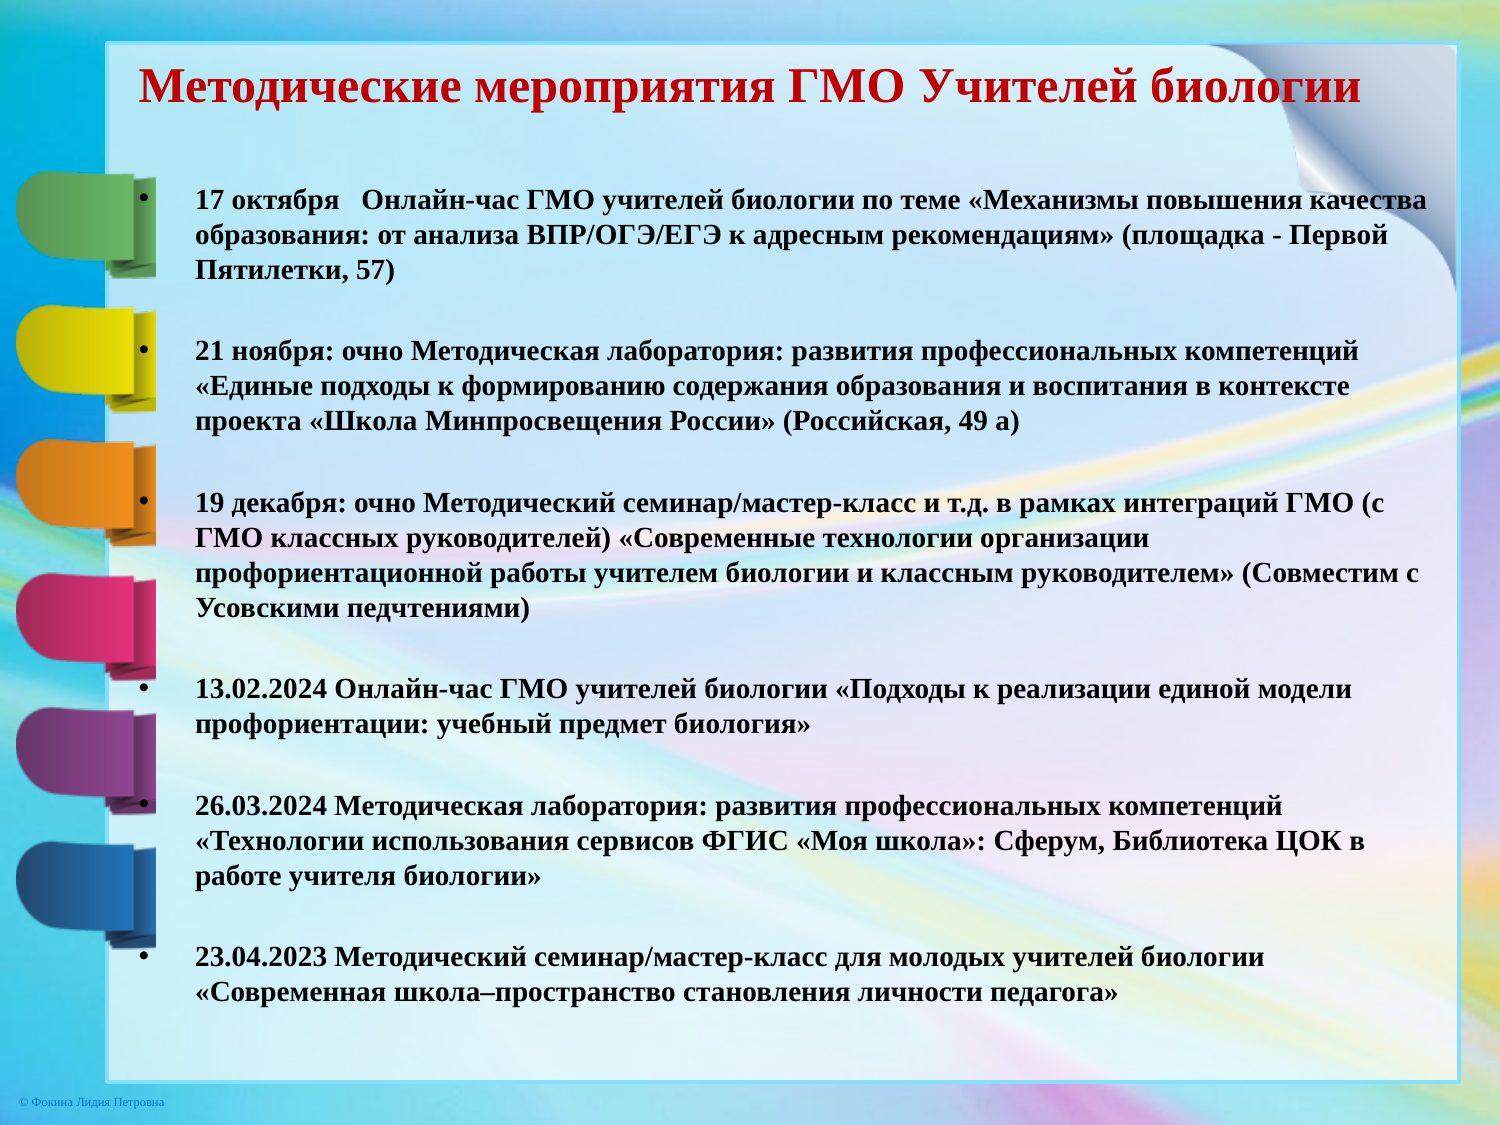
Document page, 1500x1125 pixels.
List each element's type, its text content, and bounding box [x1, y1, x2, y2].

picture [0, 0, 1500, 1125]
title Методические мероприятия ГМО Учителей биологии [75, 45, 1425, 233]
list 17 октября Онлайн-час ГМО учителей биологии по теме «Механизмы повышения качества образования: от анализа ВПР/ОГЭ/ЕГЭ к адресным рекомендациям» (площадка - Первой Пятилетки, 57) 21 ноября: очно Методическая лаборатория: развития профессиональных компетенций «Единые подходы к формированию содержания образования и воспитания в контексте проекта «Школа Минпросвещения России» (Российская, 49 а) 19 декабря: очно Методический семинар/мастер-класс и т.д. в рамках интеграций ГМО (с ГМО классных руководителей) «Современные технологии организации профориентационной работы учителем биологии и классным руководителем» (Совместим с Усовскими педчтениями) 13.02.2024 Онлайн-час ГМО учителей биологии «Подходы к реализации единой модели профориентации: учебный предмет биология» 26.03.2024 Методическая лаборатория: развития профессиональных компетенций «Технологии использования сервисов ФГИС «Моя школа»: Сферум, Библиотека ЦОК в работе учителя биологии» 23.04.2023 Методический семинар/мастер-класс для молодых учителей биологии «Современная школа–пространство становления личности педагога» [123, 172, 1459, 916]
